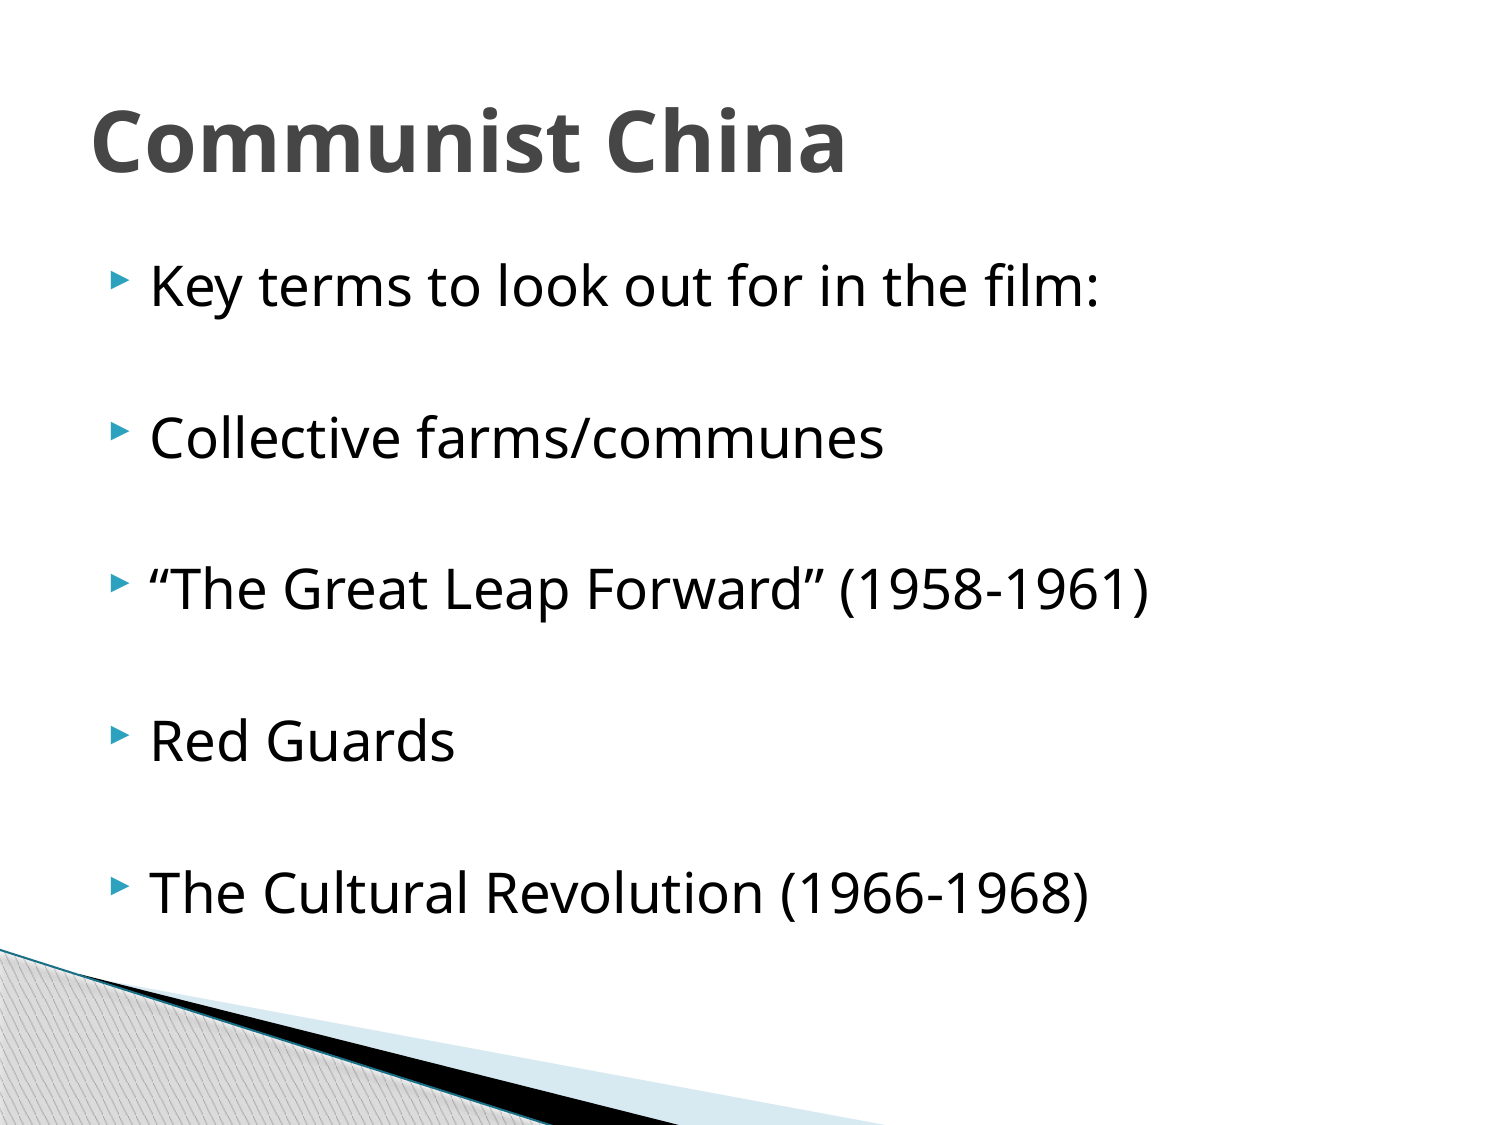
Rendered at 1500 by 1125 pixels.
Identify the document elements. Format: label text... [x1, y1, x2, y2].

list Key terms to look out for in the film: Collective farms/communes “The Great Leap Forward” (1958-1961) Red Guards The Cultural Revolution (1966-1968) [75, 243, 1425, 986]
title Communist China [75, 45, 1425, 233]
